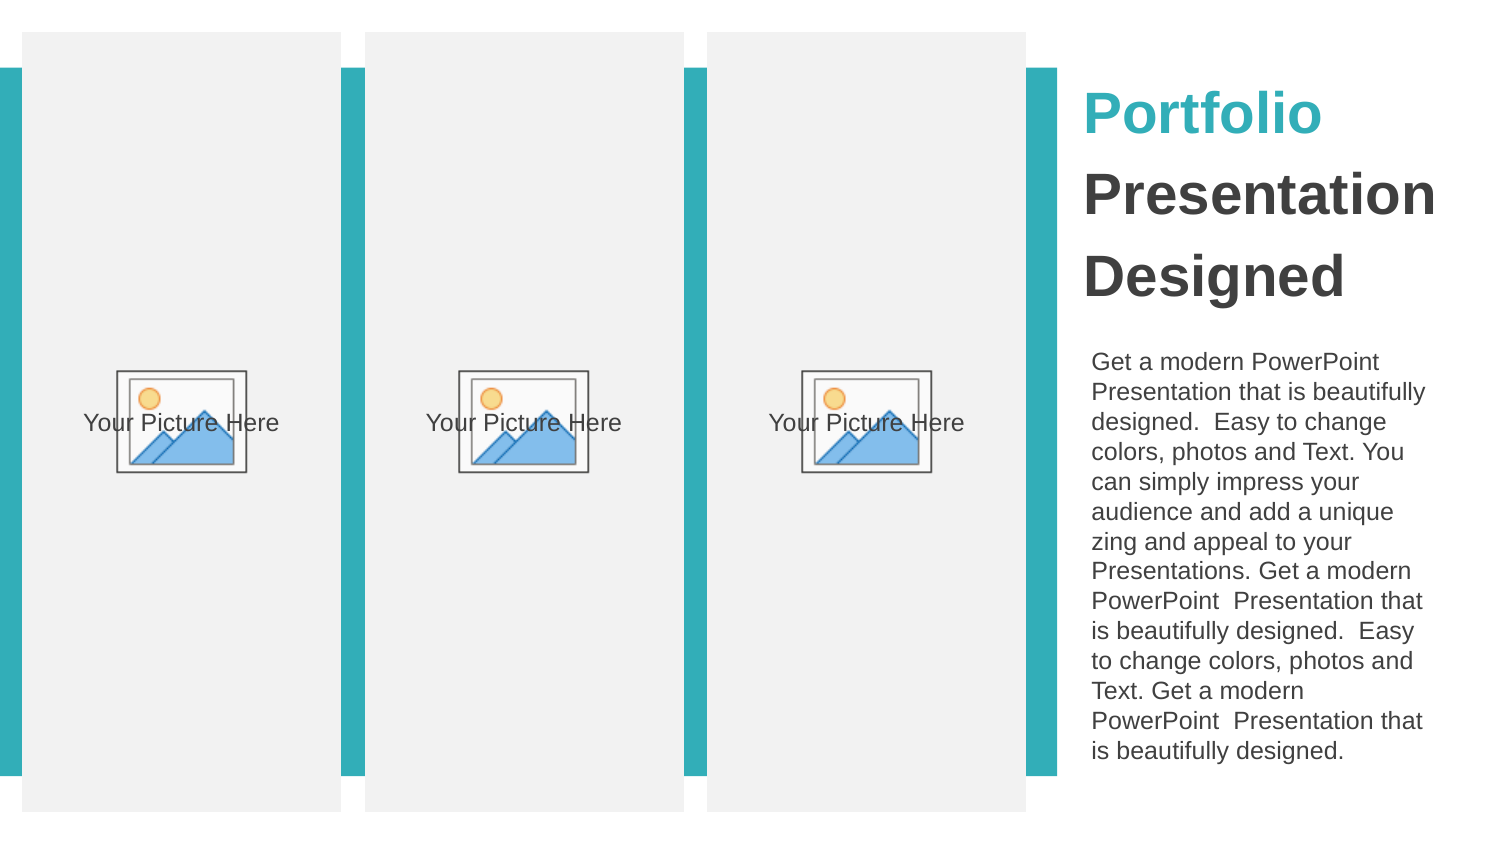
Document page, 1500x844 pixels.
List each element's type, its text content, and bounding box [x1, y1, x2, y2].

picture [364, 31, 684, 812]
picture [21, 31, 342, 812]
text_box Get a modern PowerPoint Presentation that is beautifully designed. Easy to change colors, photos and Text. You can simply impress your audience and add a unique zing and appeal to your Presentations. Get a modern PowerPoint Presentation that is beautifully designed. Easy to change colors, photos and Text. Get a modern PowerPoint Presentation that is beautifully designed. [1076, 338, 1447, 773]
text_box Portfolio Presentation Designed [1068, 67, 1478, 328]
picture [707, 31, 1027, 812]
